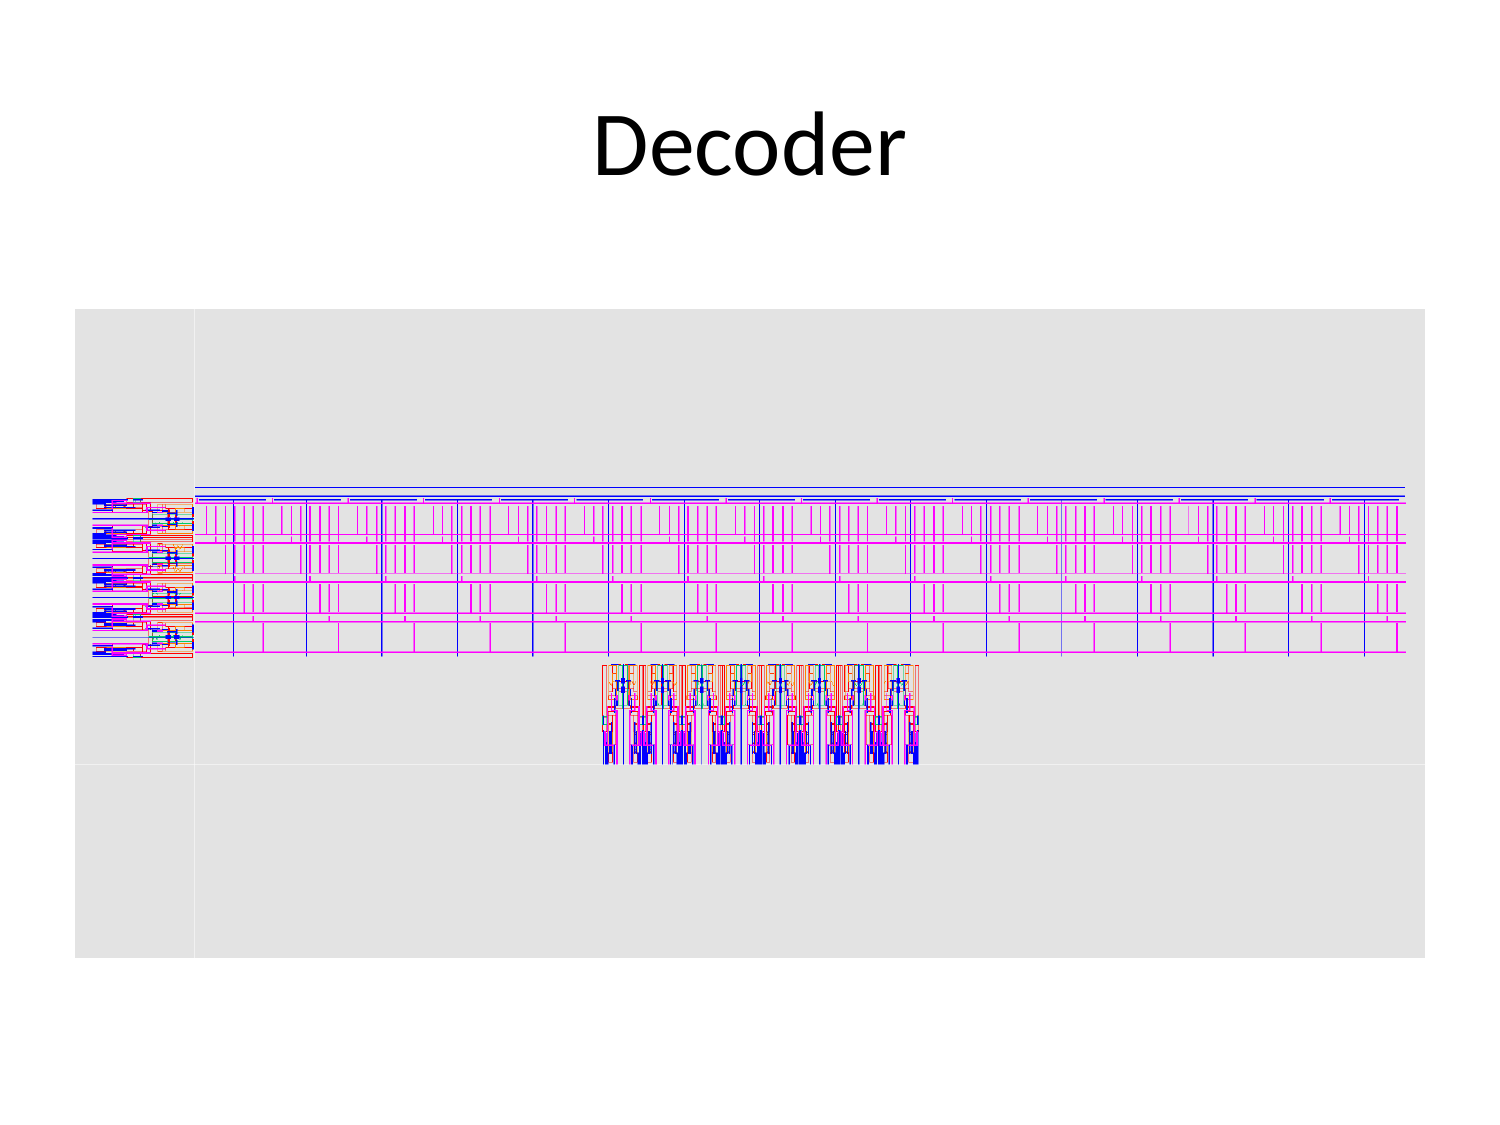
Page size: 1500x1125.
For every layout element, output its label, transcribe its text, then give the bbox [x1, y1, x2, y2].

title Decoder [75, 45, 1425, 233]
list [74, 309, 1426, 958]
